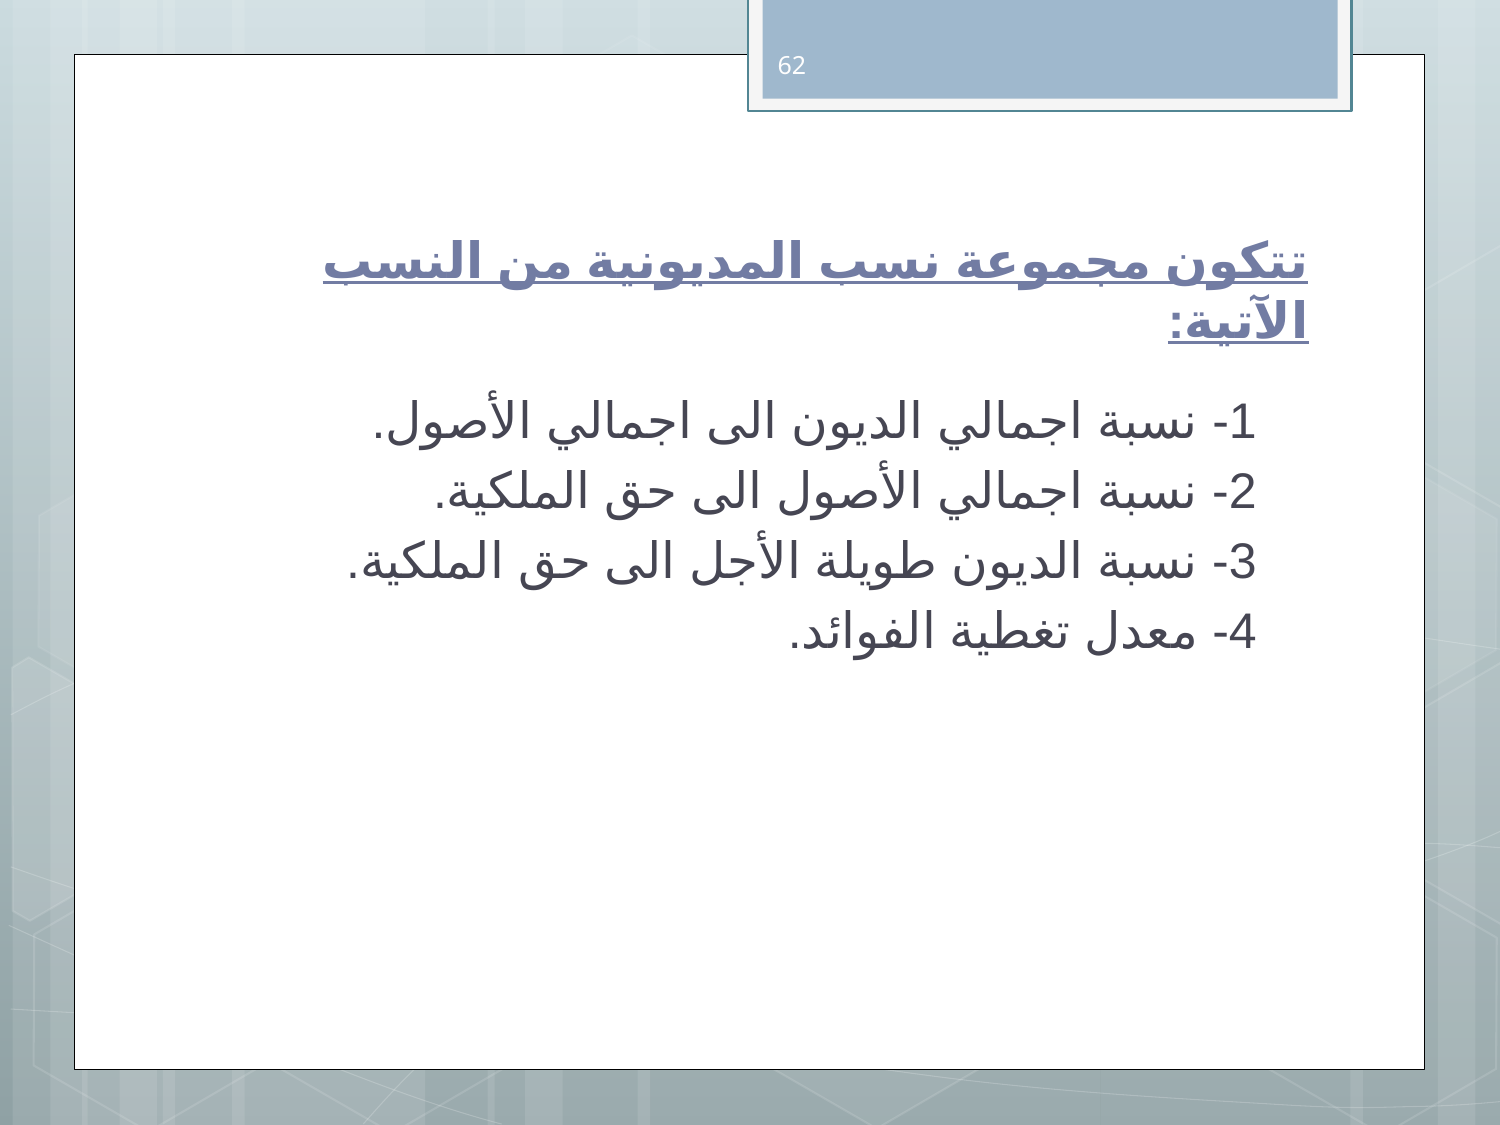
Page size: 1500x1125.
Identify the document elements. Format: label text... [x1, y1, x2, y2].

title تتكون مجموعة نسب المديونية من النسب الآتية: [171, 168, 1324, 357]
slide_number 62 [762, 36, 982, 97]
list 1- نسبة اجمالي الديون الى اجمالي الأصول. 2- نسبة اجمالي الأصول الى حق الملكية. 3- نسبة الديون طويلة الأجل الى حق الملكية. 4- معدل تغطية الفوائد. [171, 381, 1283, 957]
